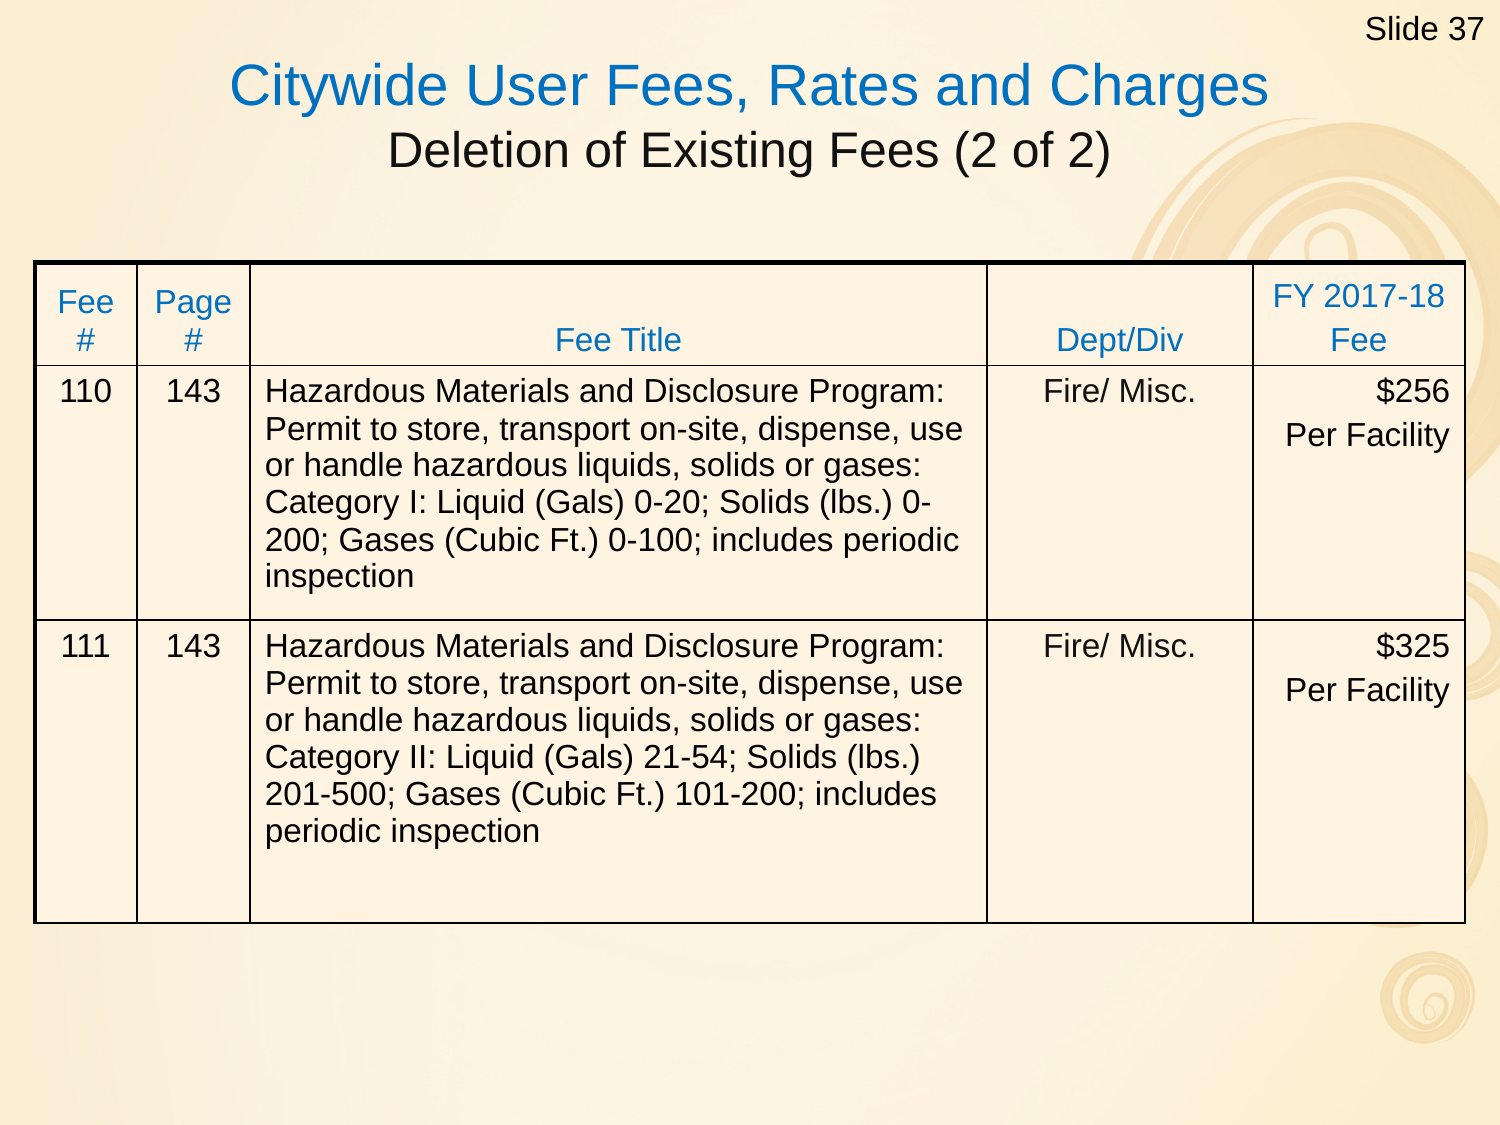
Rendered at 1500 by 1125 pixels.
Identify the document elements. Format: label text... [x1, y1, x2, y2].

slide_number Slide 37 [1149, 0, 1500, 75]
table_cell $325 Per Facility [1254, 621, 1464, 922]
table_cell 111 [37, 621, 136, 922]
picture [0, 0, 1500, 1125]
table_cell Fire/ Misc. [988, 621, 1252, 922]
table_cell Fire/ Misc. [988, 366, 1252, 619]
table_cell 143 [138, 366, 249, 619]
table_cell 143 [138, 621, 249, 922]
text_box Citywide User Fees, Rates and Charges Deletion of Existing Fees (2 of 2) [74, 50, 1425, 175]
table_cell 110 [37, 366, 136, 619]
table_header Dept/Div [988, 265, 1252, 365]
table_header Fee # [37, 265, 136, 365]
table_cell Hazardous Materials and Disclosure Program: Permit to store, transport on-site, dispense, use or handle hazardous liquids, solids or gases: Category II: Liquid (Gals) 21-54; Solids (lbs.) 201-500; Gases (Cubic Ft.) 101-200; includes periodic inspection [251, 621, 986, 922]
table_cell Hazardous Materials and Disclosure Program: Permit to store, transport on-site, dispense, use or handle hazardous liquids, solids or gases: Category I: Liquid (Gals) 0-20; Solids (lbs.) 0-200; Gases (Cubic Ft.) 0-100; includes periodic inspection [251, 366, 986, 619]
table_header FY 2017-18 Fee [1254, 265, 1464, 365]
table_cell $256 Per Facility [1254, 366, 1464, 619]
table_header Page # [138, 265, 249, 365]
table_header Fee Title [251, 265, 986, 365]
